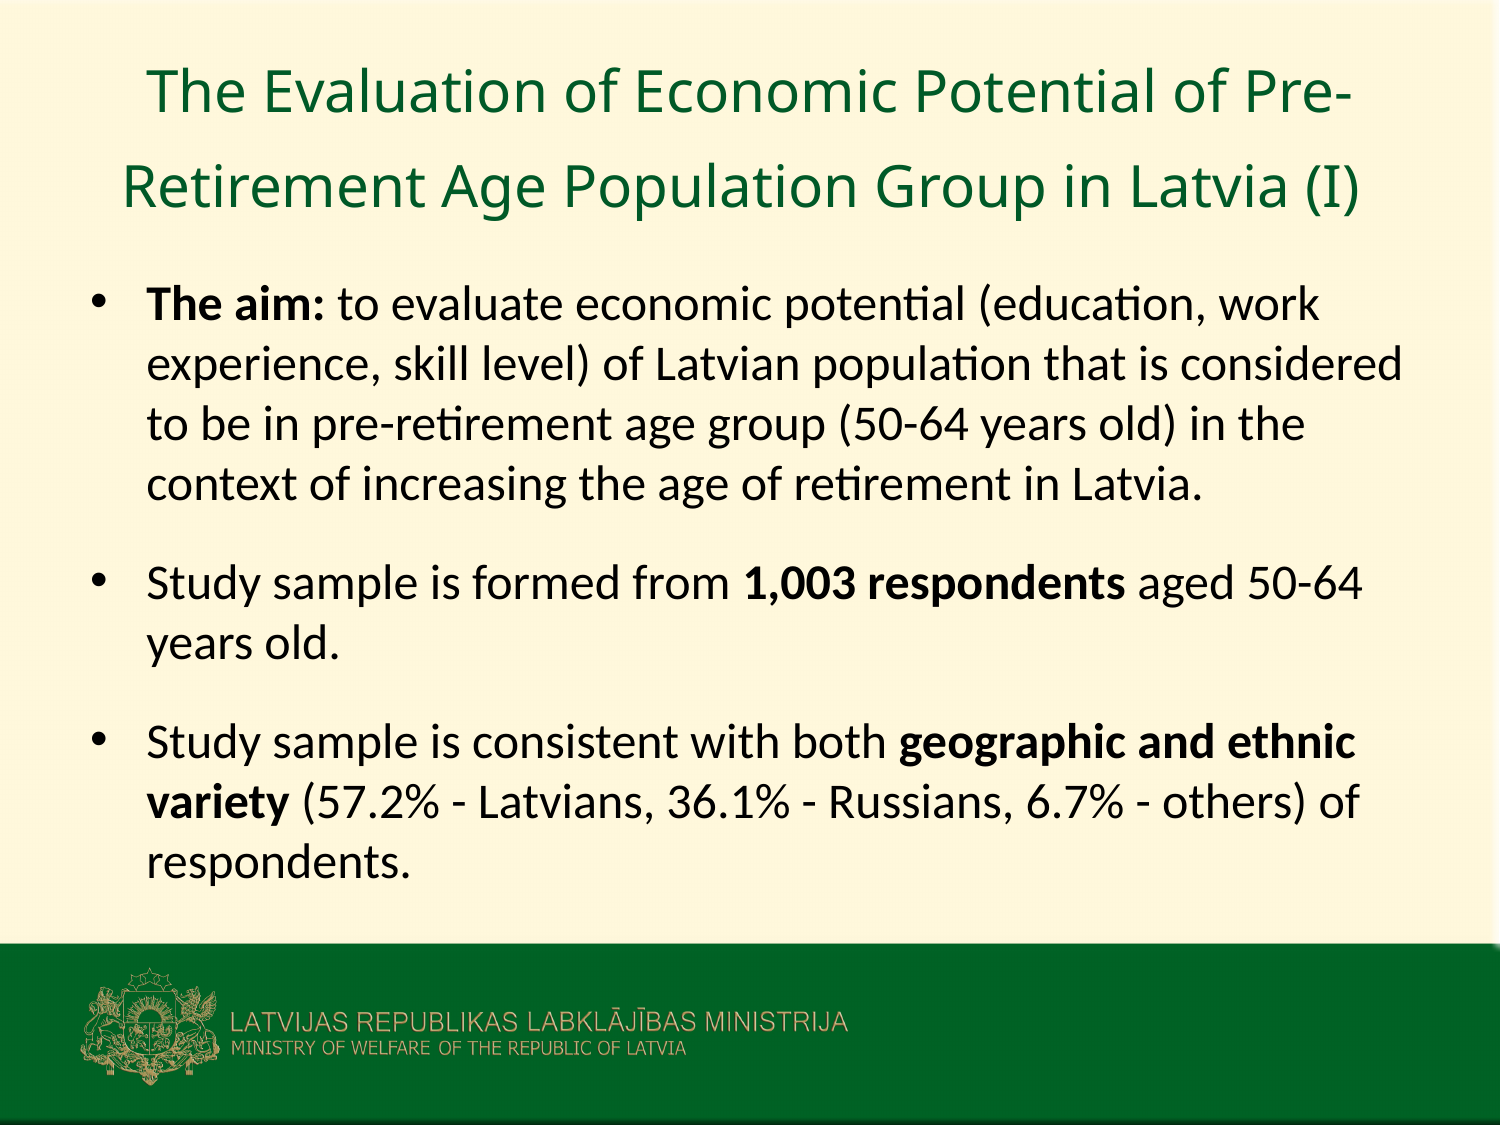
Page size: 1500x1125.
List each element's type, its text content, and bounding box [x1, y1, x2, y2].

list The aim: to evaluate economic potential (education, work experience, skill level) of Latvian population that is considered to be in pre-retirement age group (50-64 years old) in the context of increasing the age of retirement in Latvia. Study sample is formed from 1,003 respondents aged 50-64 years old. Study sample is consistent with both geographic and ethnic variety (57.2% - Latvians, 36.1% - Russians, 6.7% - others) of respondents. [74, 262, 1426, 1006]
picture [0, 0, 1500, 1125]
title The Evaluation of Economic Potential of Pre-Retirement Age Population Group in Latvia (I) [74, 44, 1426, 233]
